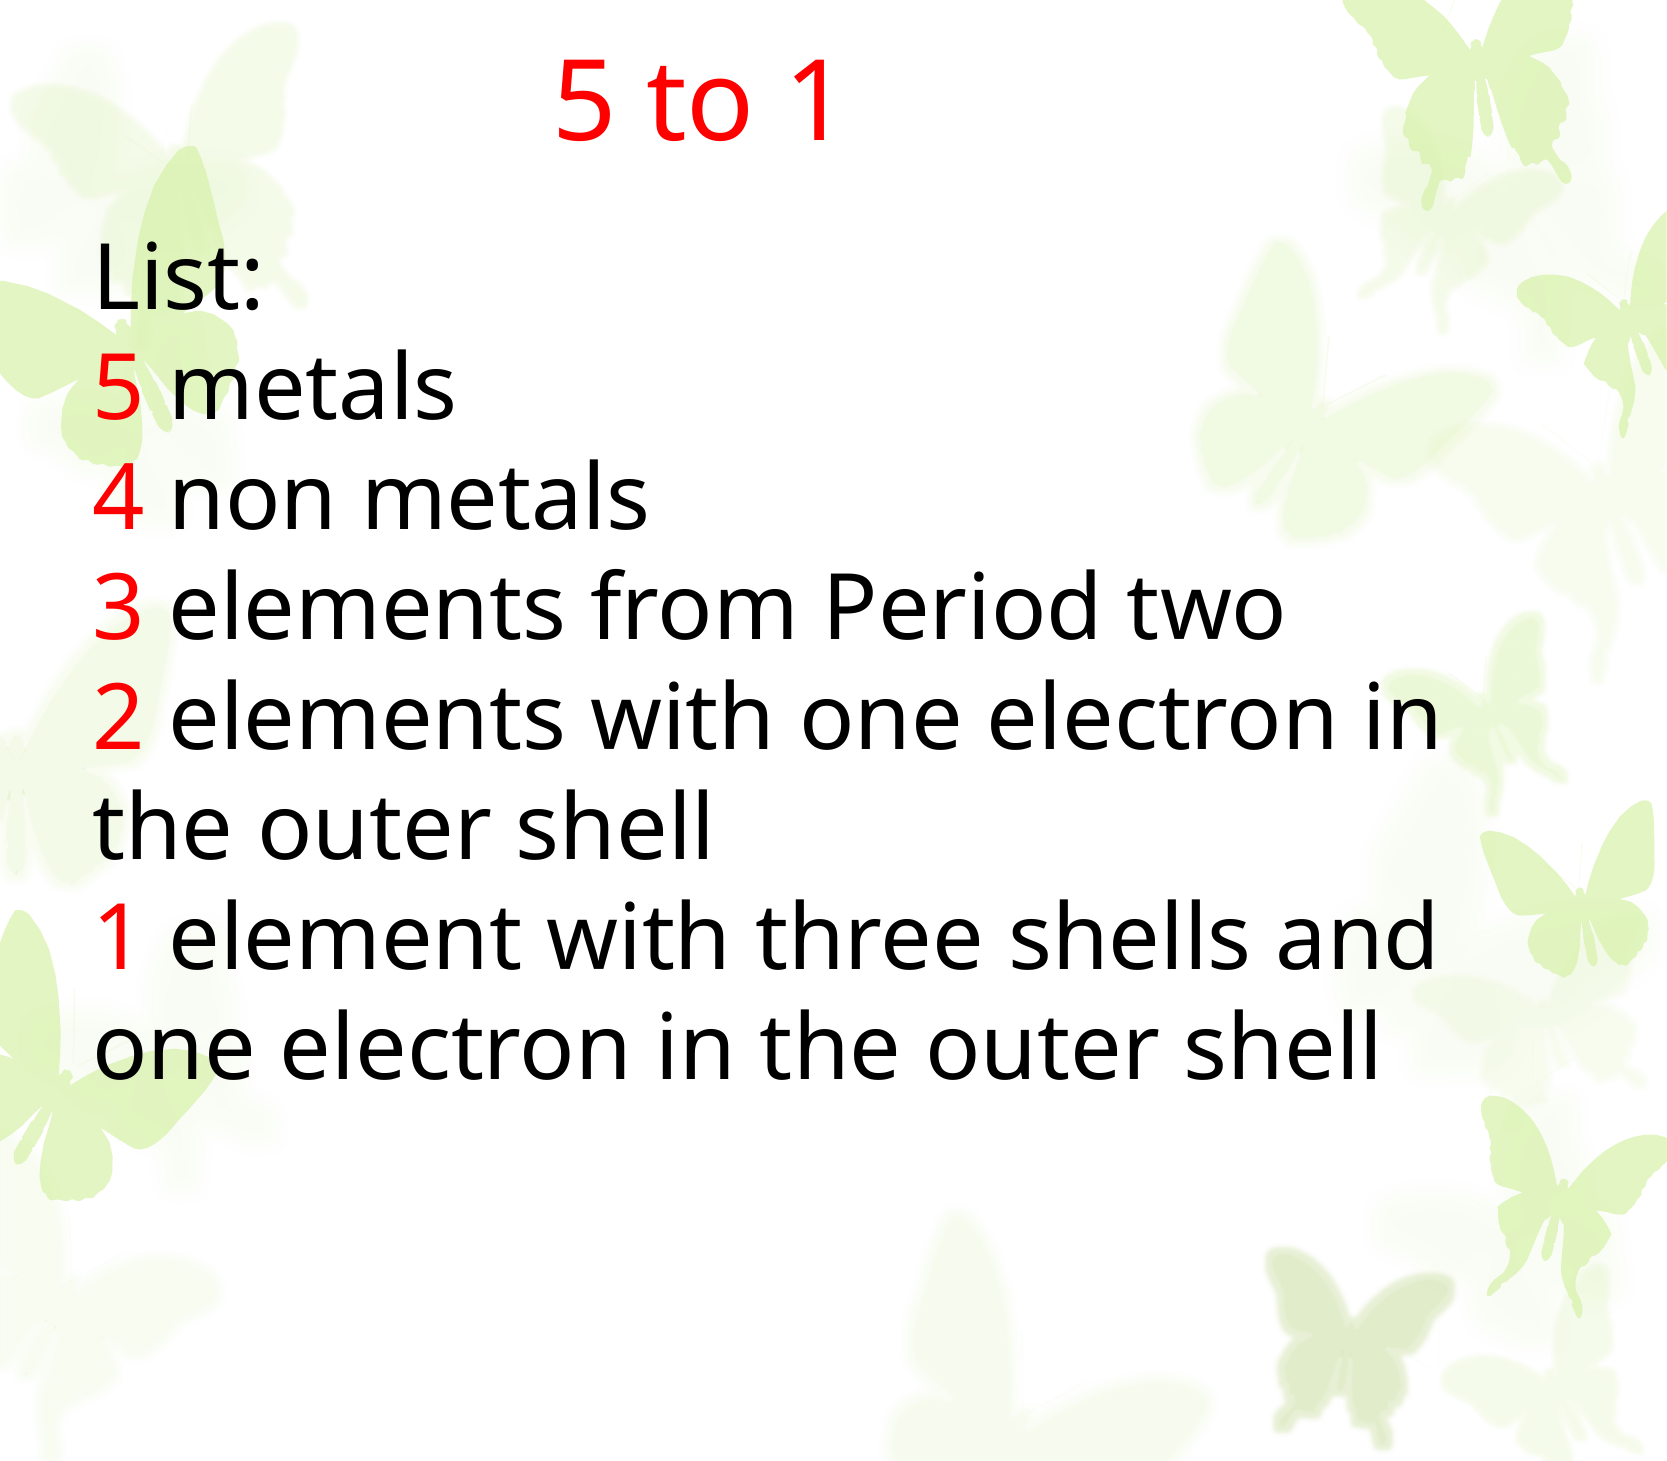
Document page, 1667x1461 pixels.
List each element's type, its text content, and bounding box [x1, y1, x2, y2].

text_box List: 5 metals 4 non metals 3 elements from Period two 2 elements with one electron in the outer shell 1 element with three shells and one electron in the outer shell [77, 210, 1539, 1106]
text_box 5 to 1 [537, 20, 1019, 171]
